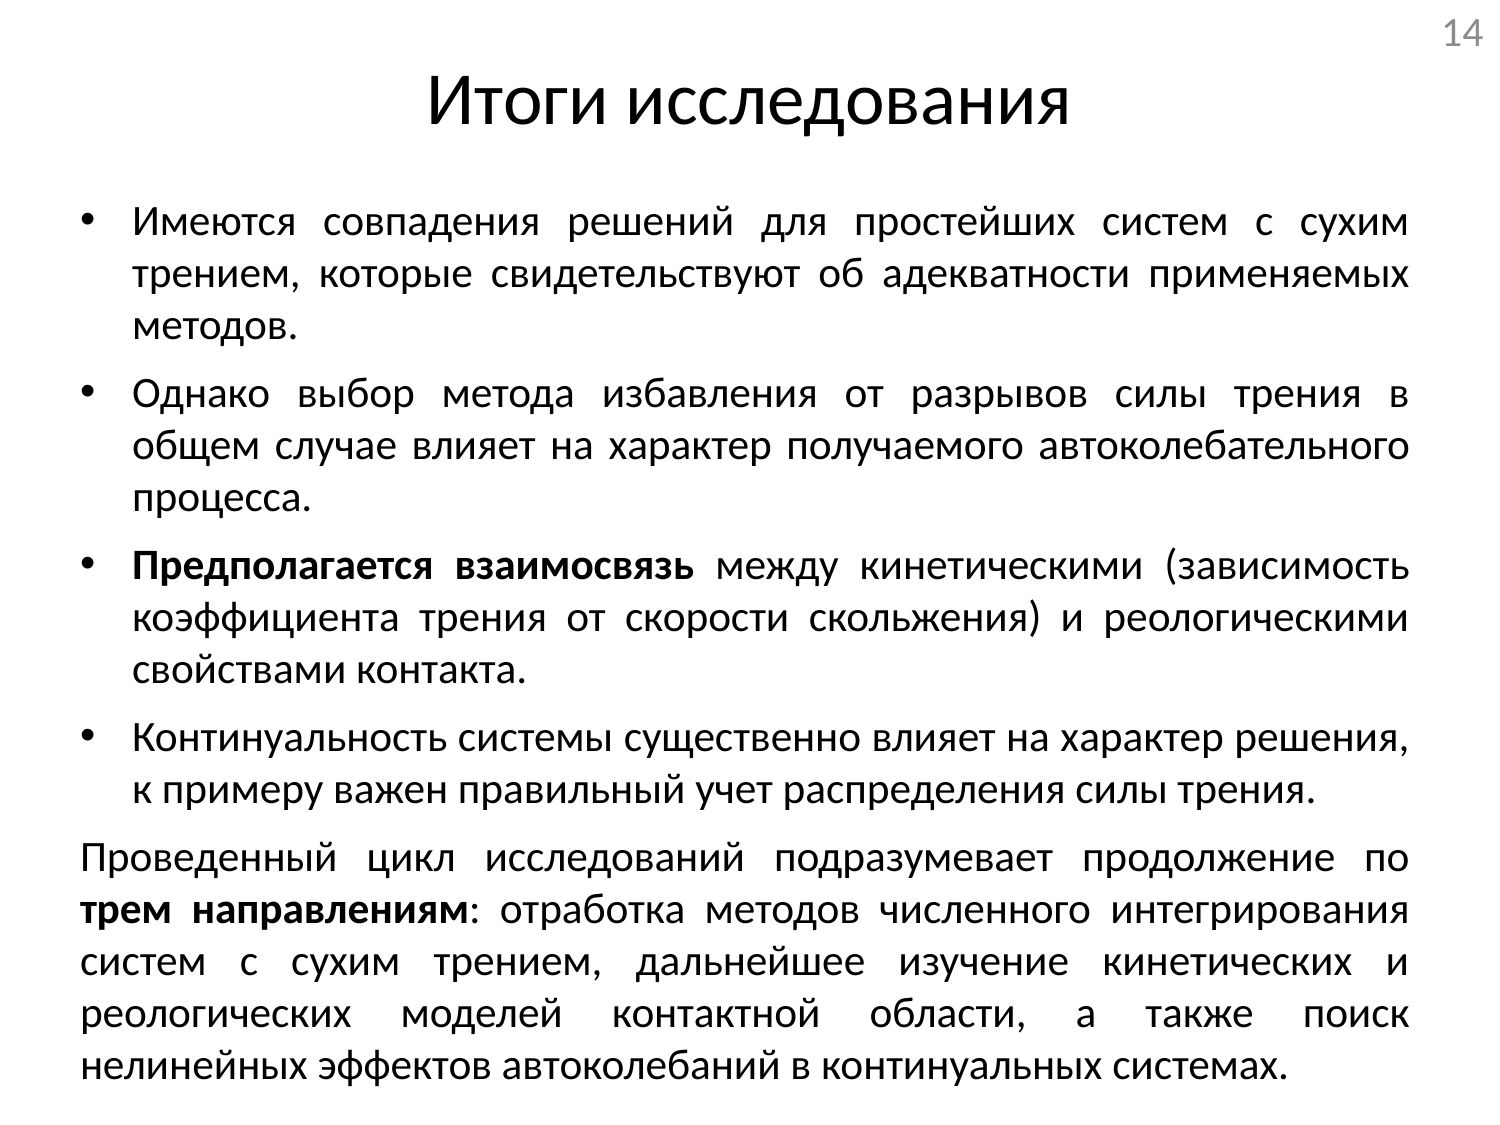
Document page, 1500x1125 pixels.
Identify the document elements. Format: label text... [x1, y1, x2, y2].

list Имеются совпадения решений для простейших систем с сухим трением, которые свидетельствуют об адекватности применяемых методов. Однако выбор метода избавления от разрывов силы трения в общем случае влияет на характер получаемого автоколебательного процесса. Предполагается взаимосвязь между кинетическими (зависимость коэффициента трения от скорости скольжения) и реологическими свойствами контакта. Континуальность системы существенно влияет на характер решения, к примеру важен правильный учет распределения силы трения. Проведенный цикл исследований подразумевает продолжение по трем направлениям: отработка методов численного интегрирования систем с сухим трением, дальнейшее изучение кинетических и реологических моделей контактной области, а также поиск нелинейных эффектов автоколебаний в континуальных системах. [64, 184, 1425, 1107]
title Итоги исследования [75, 19, 1425, 171]
slide_number 14 [1148, 0, 1499, 60]
